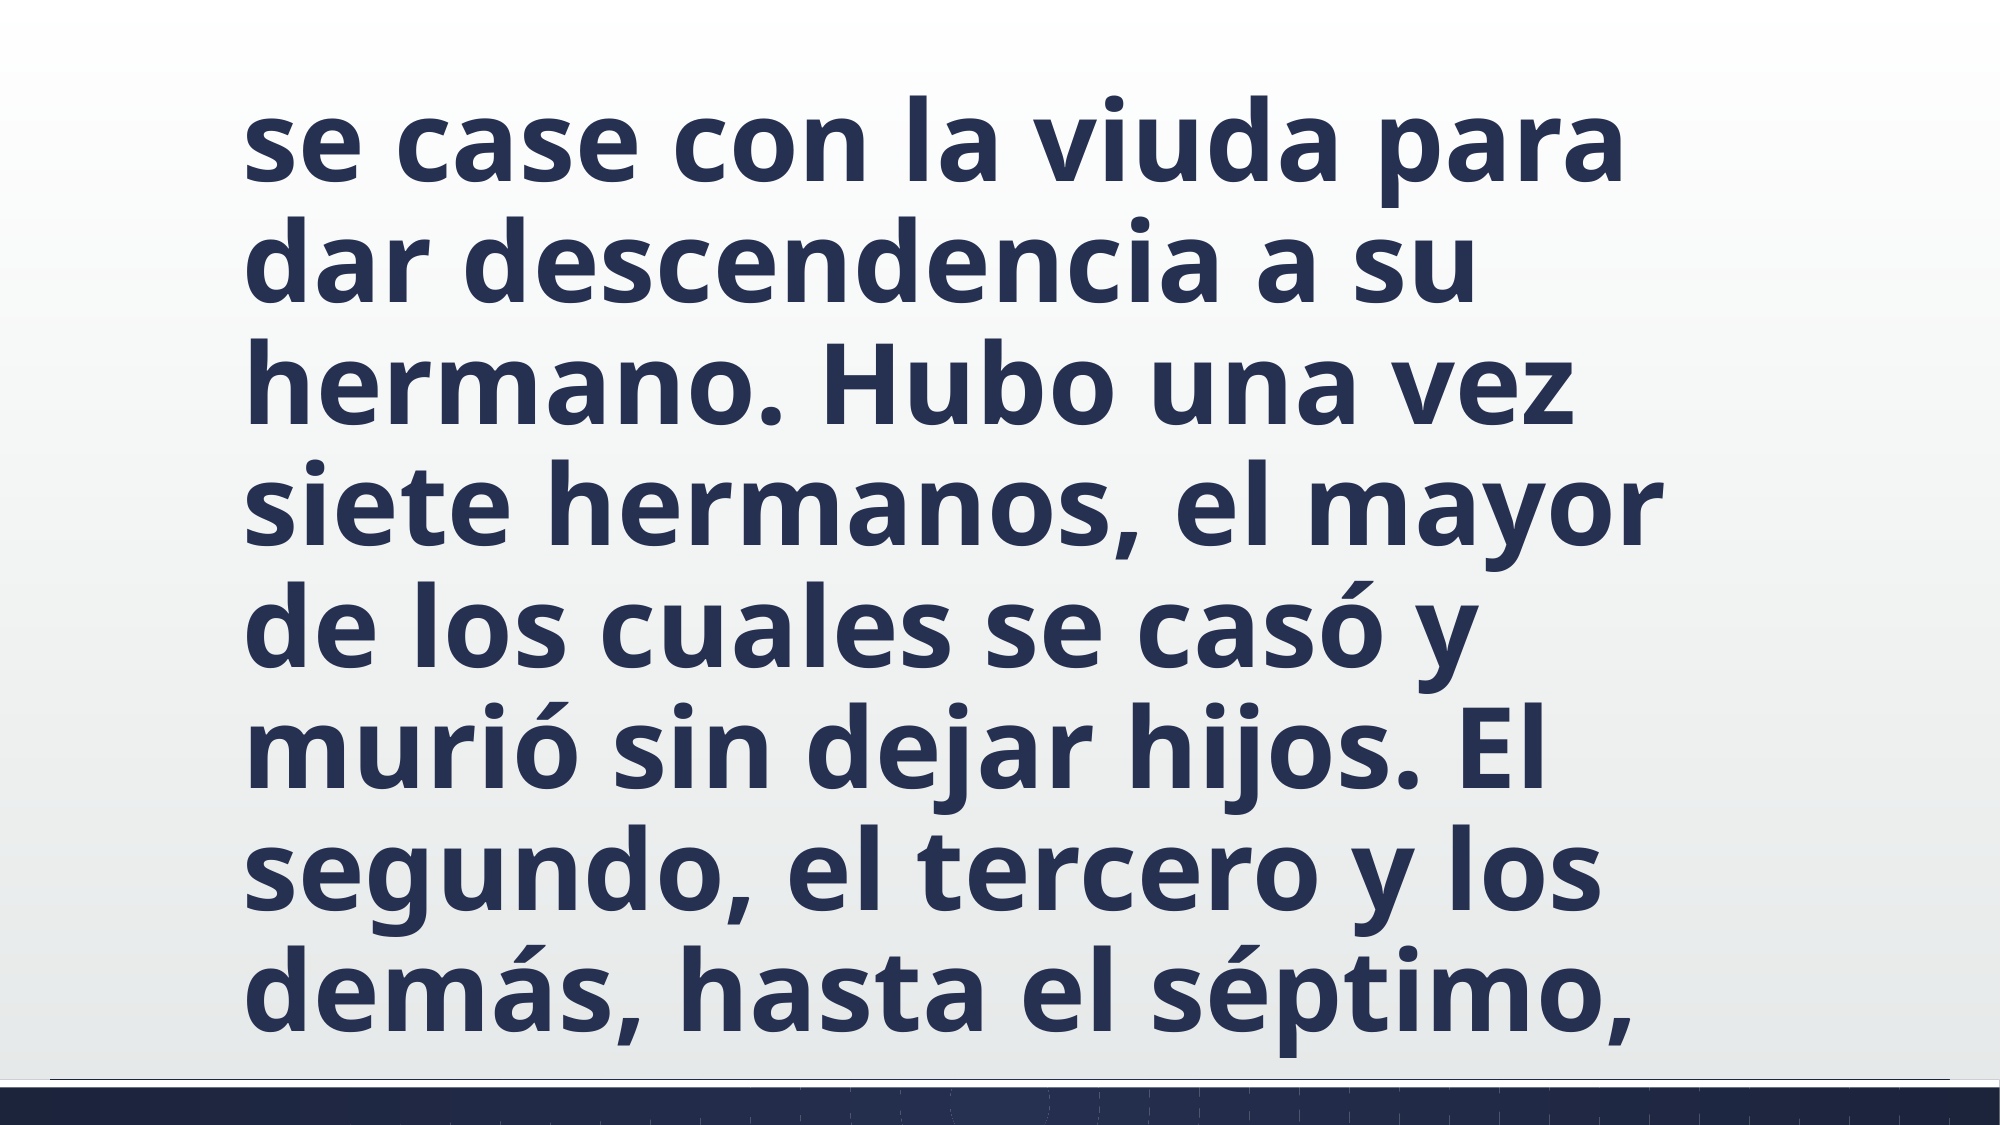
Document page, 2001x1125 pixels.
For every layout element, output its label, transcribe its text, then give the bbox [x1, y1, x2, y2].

list se case con la viuda para dar descendencia a su hermano. Hubo una vez siete hermanos, el mayor de los cuales se casó y murió sin dejar hijos. El segundo, el tercero y los demás, hasta el séptimo, [219, 76, 1780, 990]
